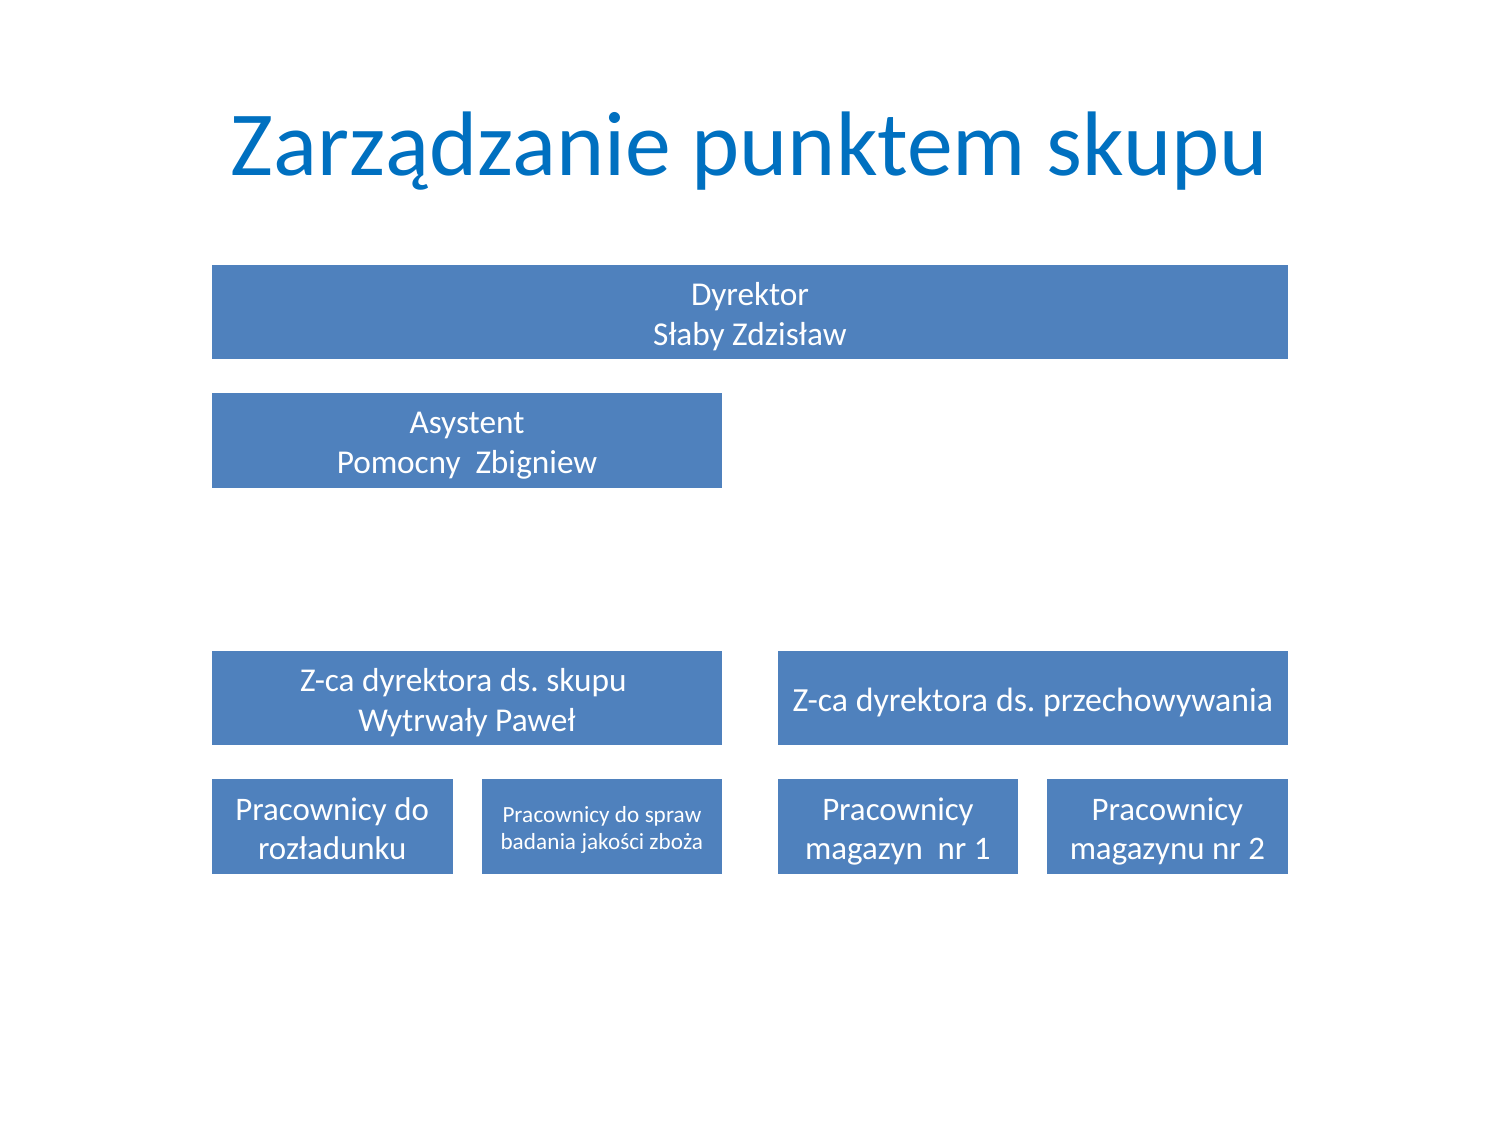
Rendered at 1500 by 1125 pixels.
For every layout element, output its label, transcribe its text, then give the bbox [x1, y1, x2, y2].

title Zarządzanie punktem skupu [75, 45, 1425, 233]
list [74, 262, 1426, 1006]
